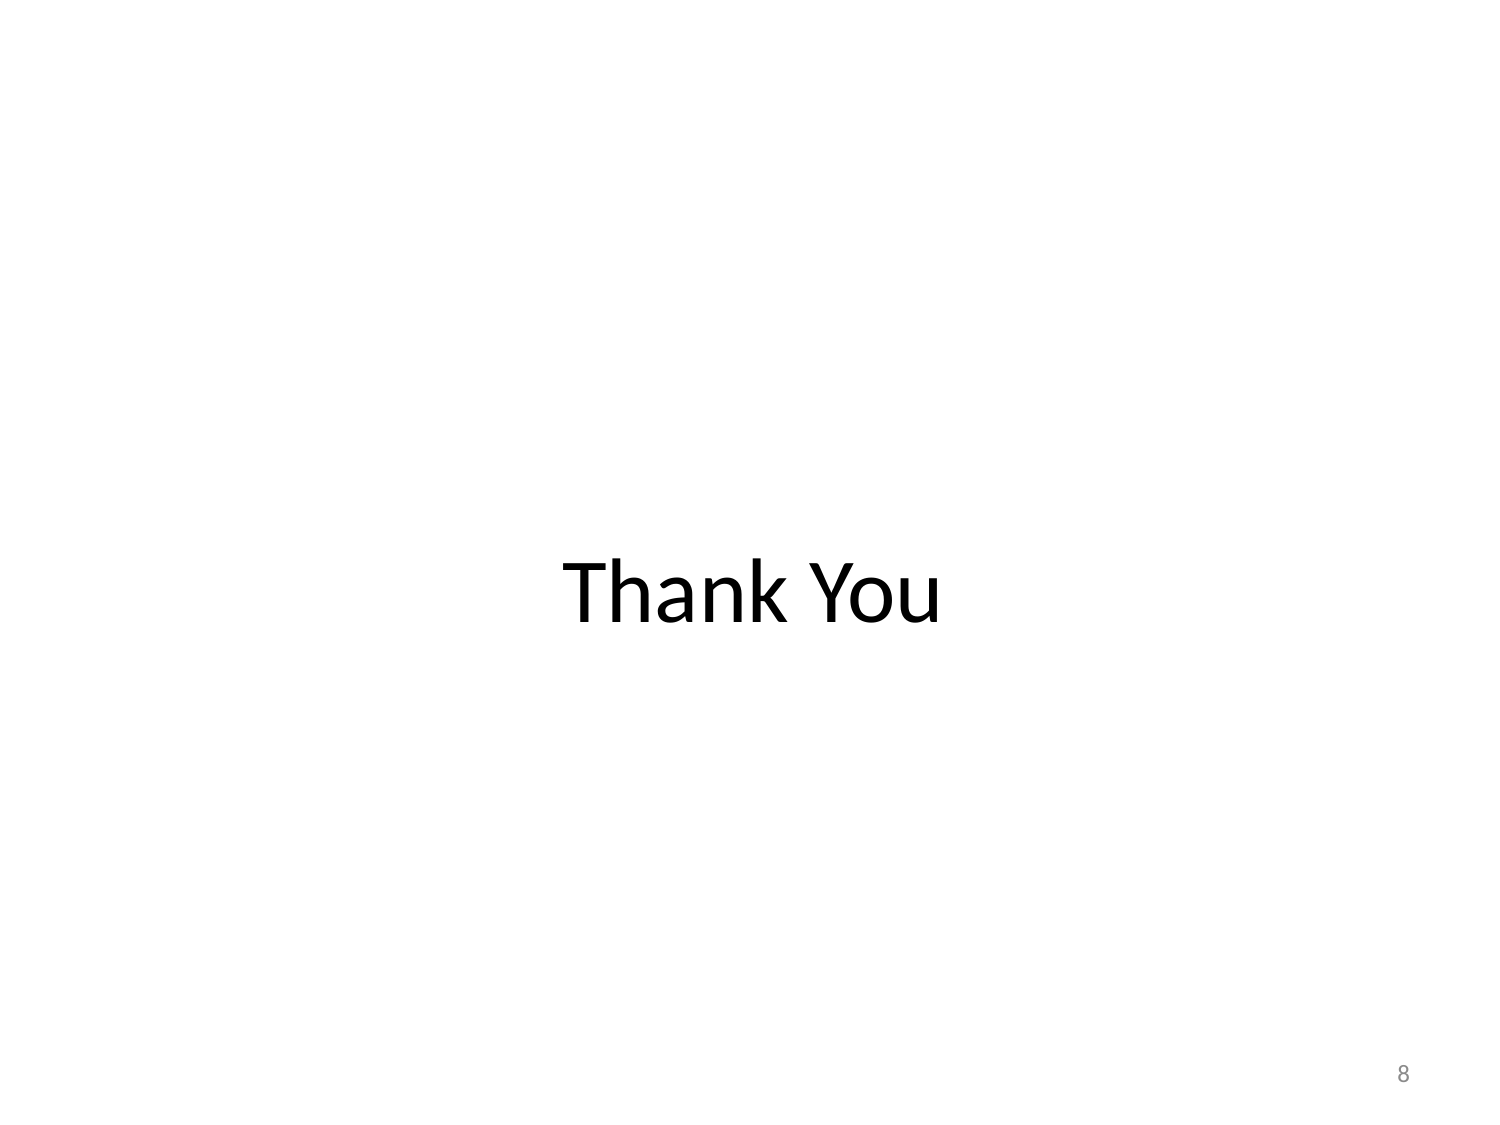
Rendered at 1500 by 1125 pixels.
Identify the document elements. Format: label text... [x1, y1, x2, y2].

slide_number 8 [1074, 1042, 1425, 1103]
title Thank You [88, 491, 1439, 680]
